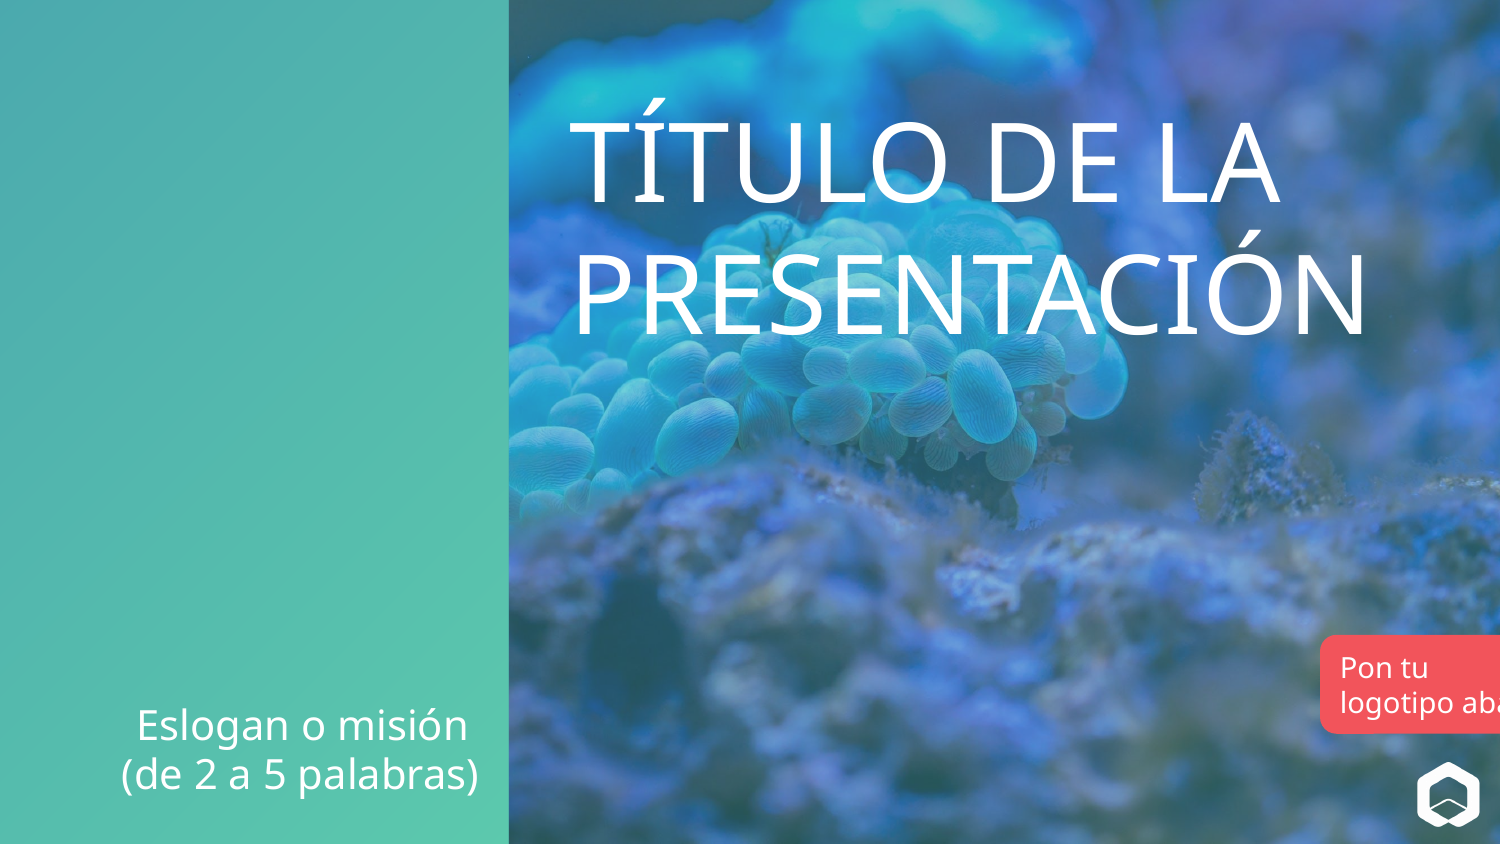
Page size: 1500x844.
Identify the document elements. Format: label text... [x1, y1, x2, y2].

picture [508, 0, 1500, 844]
text_box Eslogan o misión (de 2 a 5 palabras) [29, 683, 495, 783]
